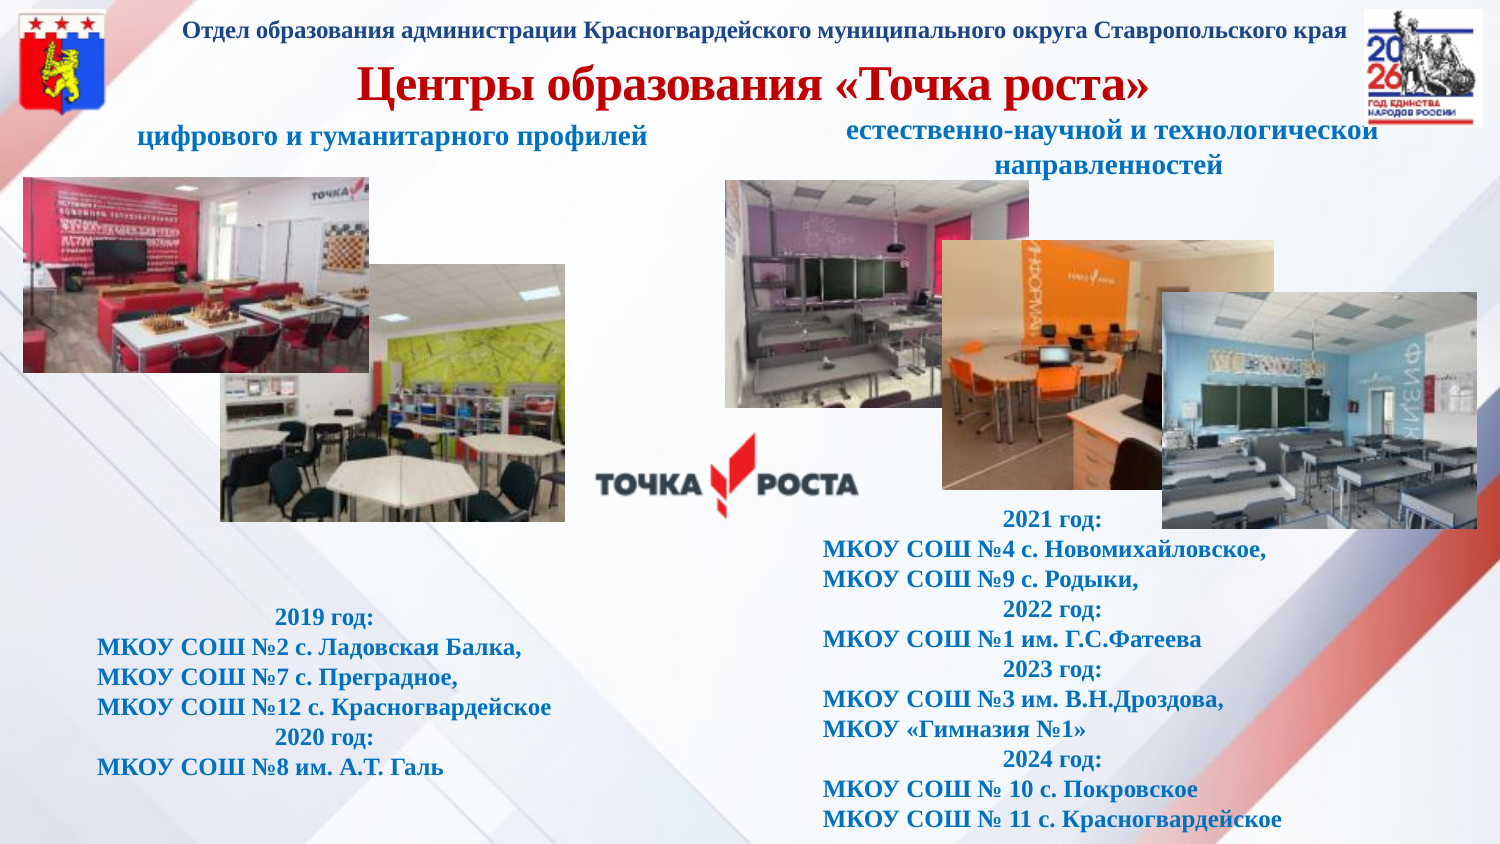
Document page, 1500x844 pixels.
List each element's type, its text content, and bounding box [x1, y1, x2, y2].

text_box цифрового и гуманитарного профилей [17, 109, 737, 160]
text_box естественно-научной и технологической направленностей [737, 103, 1488, 188]
text_box Отдел образования администрации Красногвардейского муниципального округа Ставропольского края [122, 11, 1363, 76]
text_box Центры образования «Точка роста» [114, 49, 1329, 109]
text_box 2019 год: МКОУ СОШ №2 с. Ладовская Балка, МКОУ СОШ №7 с. Преградное, МКОУ СОШ №12 с. Красногвардейское 2020 год: МКОУ СОШ №8 им. А.Т. Галь [82, 593, 567, 788]
picture [0, 0, 1500, 844]
text_box 2021 год: МКОУ СОШ №4 с. Новомихайловское, МКОУ СОШ №9 с. Родыки, 2022 год: МКОУ СОШ №1 им. Г.С.Фатеева 2023 год: МКОУ СОШ №3 им. В.Н.Дроздова, МКОУ «Гимназия №1» 2024 год: МКОУ СОШ № 10 с. Покровское МКОУ СОШ № 11 с. Красногвардейское [808, 495, 1298, 840]
